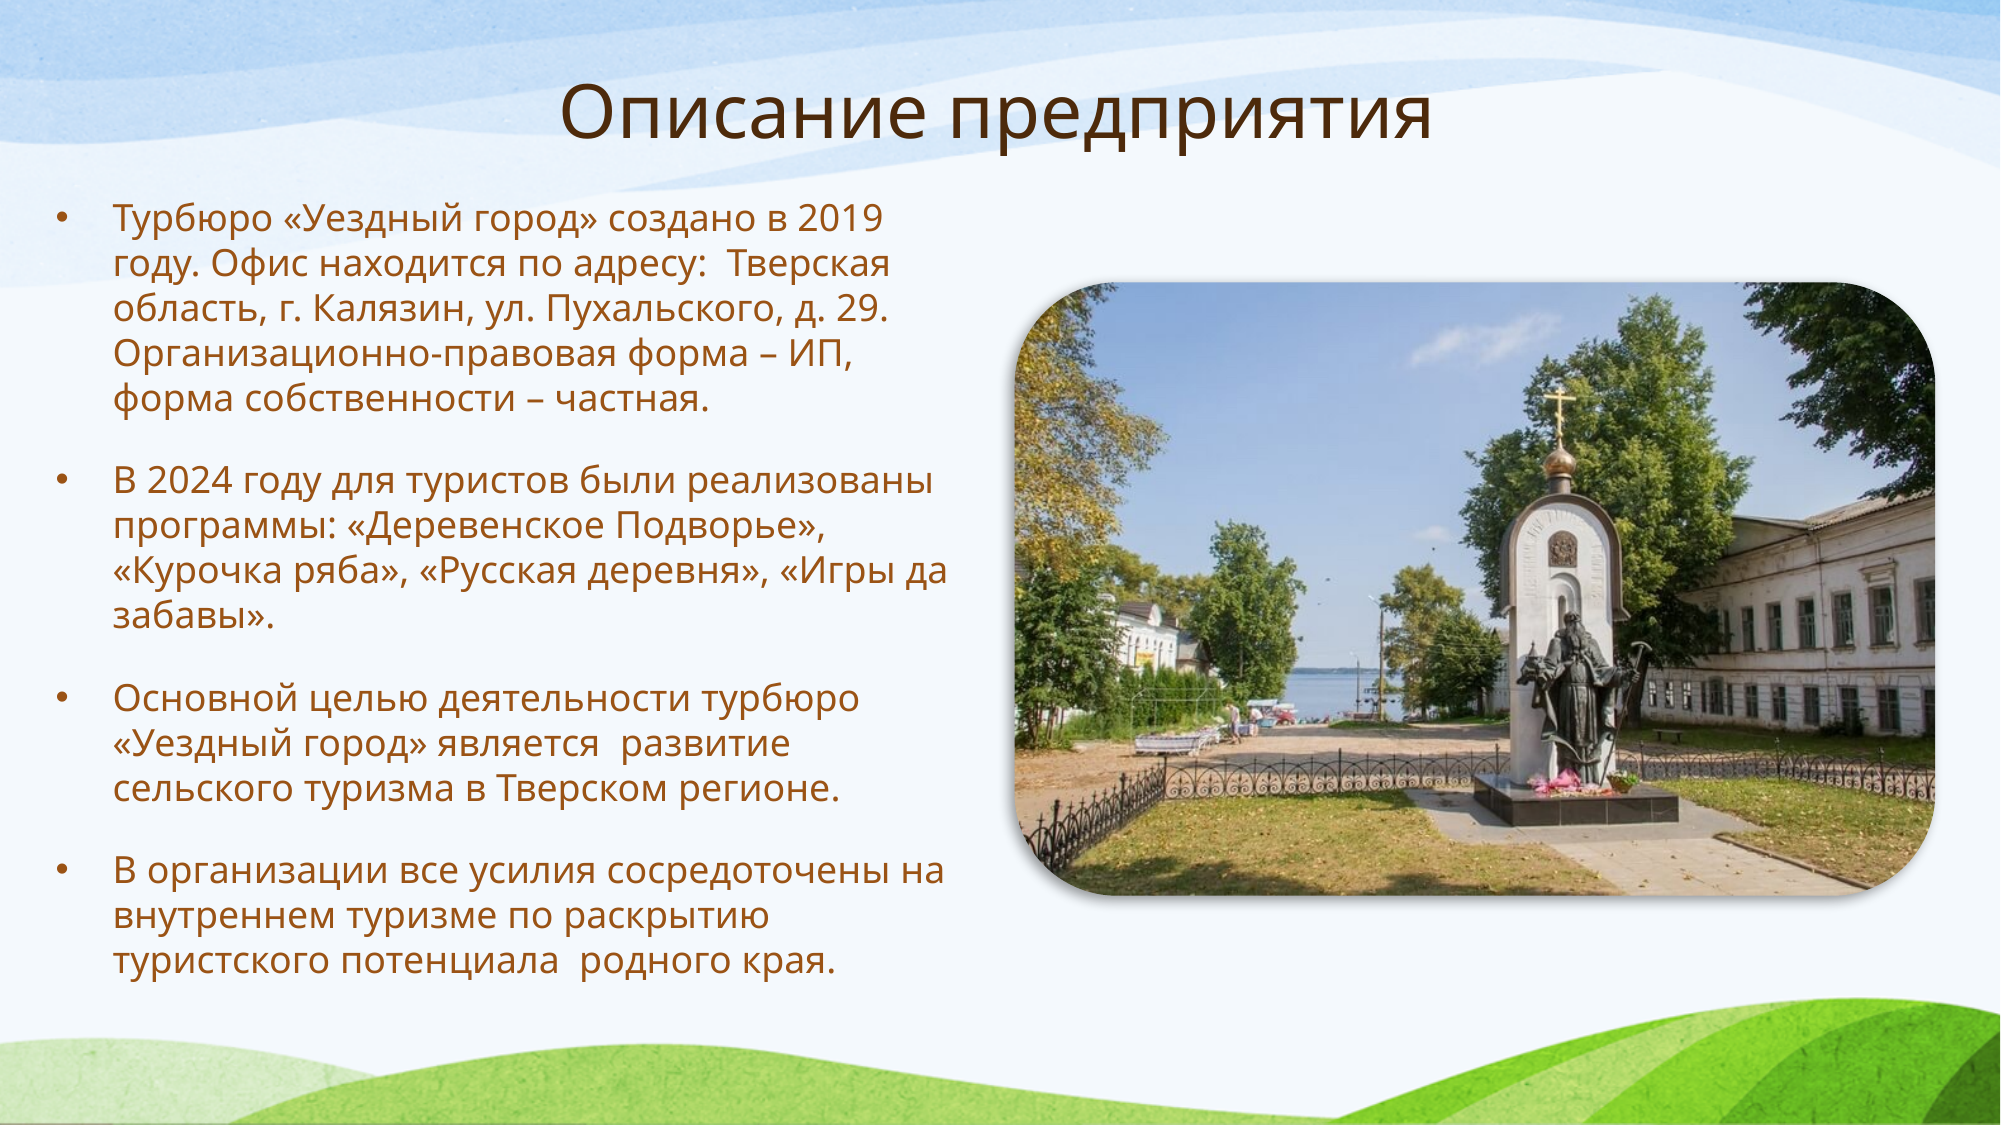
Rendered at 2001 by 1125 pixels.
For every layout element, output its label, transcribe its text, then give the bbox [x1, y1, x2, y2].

title Описание предприятия [172, 0, 1823, 163]
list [1014, 282, 1936, 896]
picture [0, 0, 2001, 1125]
list Турбюро «Уездный город» создано в 2019 году. Офис находится по адресу: Тверская область, г. Калязин, ул. Пухальского, д. 29. Организационно-правовая форма – ИП, форма собственности – частная. В 2024 году для туристов были реализованы программы: «Деревенское Подворье», «Курочка ряба», «Русская деревня», «Игры да забавы». Основной целью деятельности турбюро «Уездный город» является развитие сельского туризма в Тверском регионе. В организации все усилия сосредоточены на внутреннем туризме по раскрытию туристского потенциала родного края. [40, 186, 988, 1125]
